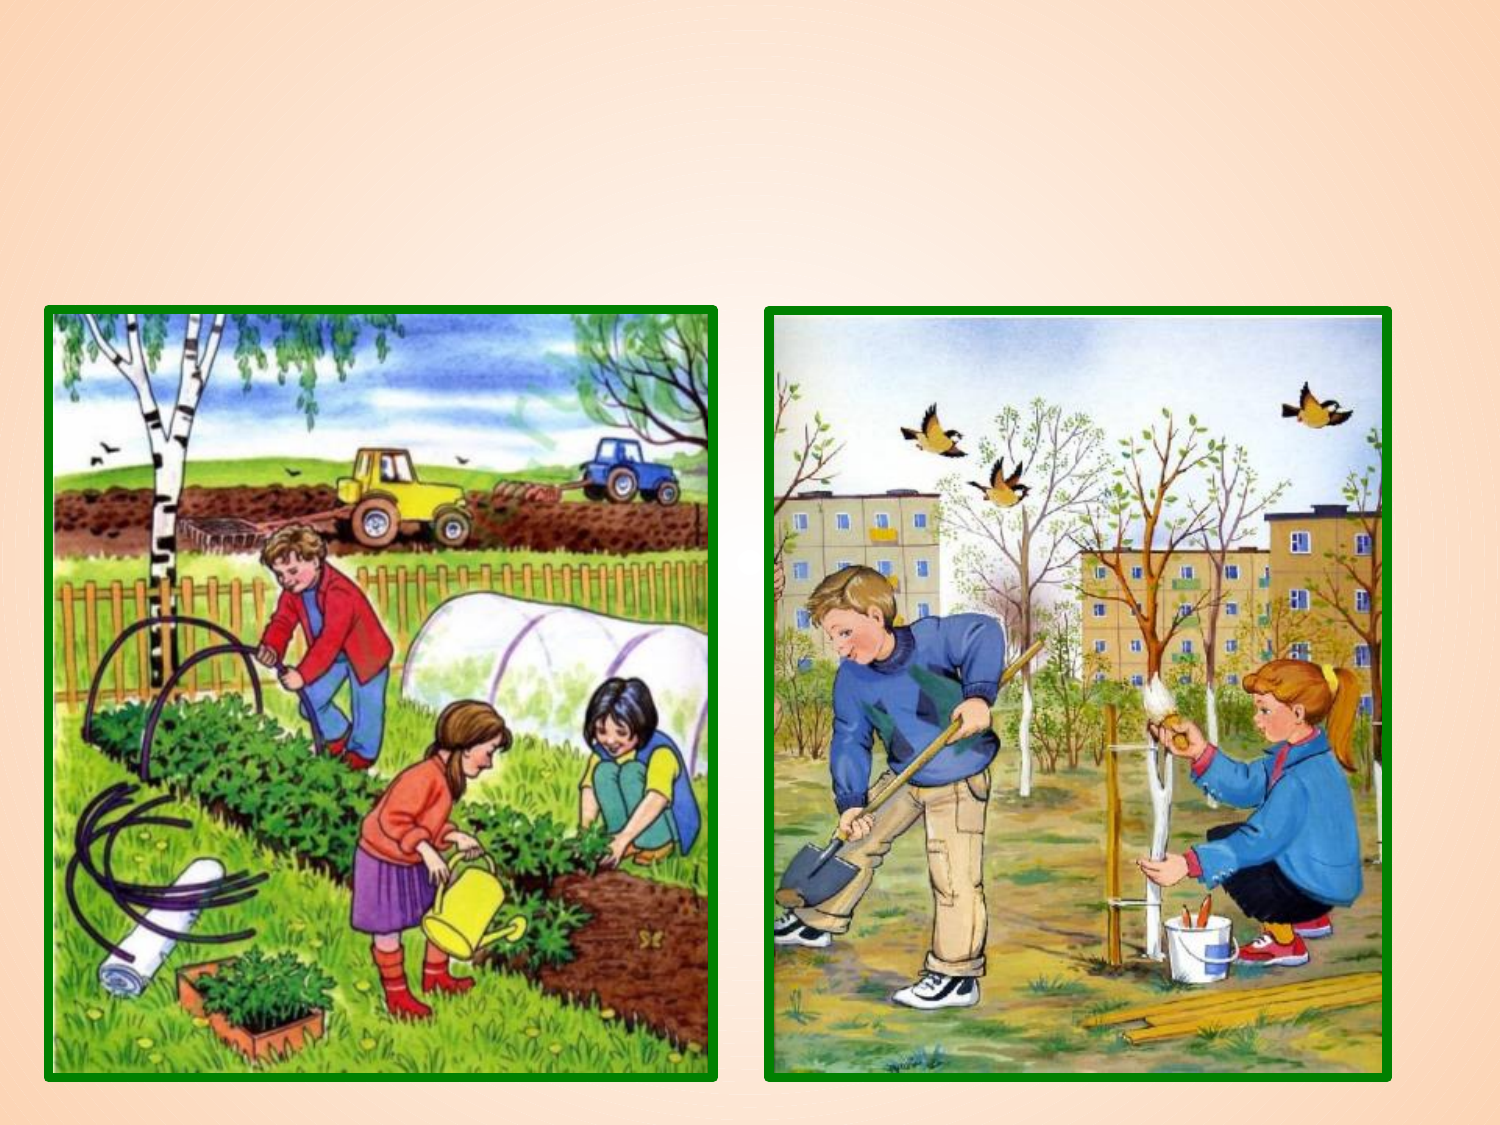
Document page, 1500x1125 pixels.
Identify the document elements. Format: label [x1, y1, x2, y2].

picture [52, 314, 709, 1074]
picture [773, 315, 1383, 1074]
